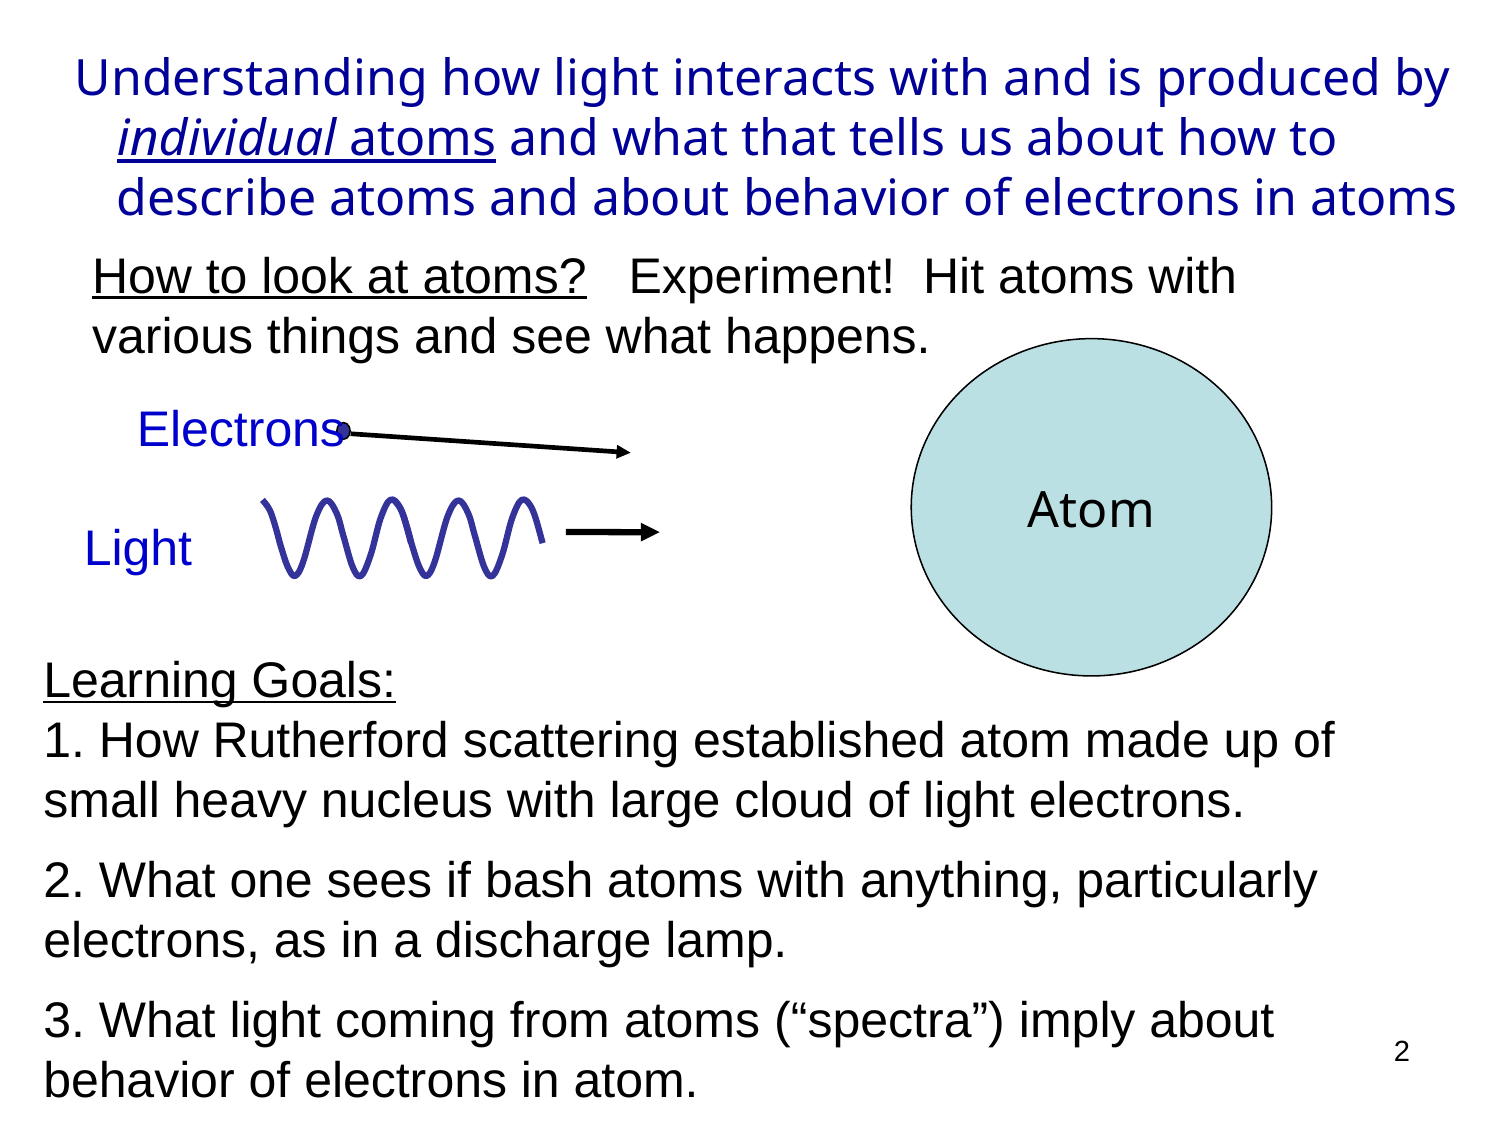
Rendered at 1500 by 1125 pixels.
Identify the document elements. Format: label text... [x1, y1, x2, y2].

text_box Understanding how light interacts with and is produced by individual atoms and what that tells us about how to describe atoms and about behavior of electrons in atoms [45, 37, 1500, 233]
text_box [68, 235, 1378, 677]
text_box Learning Goals: 1. How Rutherford scattering established atom made up of small heavy nucleus with large cloud of light electrons. 2. What one sees if bash atoms with anything, particularly electrons, as in a discharge lamp. 3. What light coming from atoms (“spectra”) imply about behavior of electrons in atom. [28, 640, 1463, 1116]
